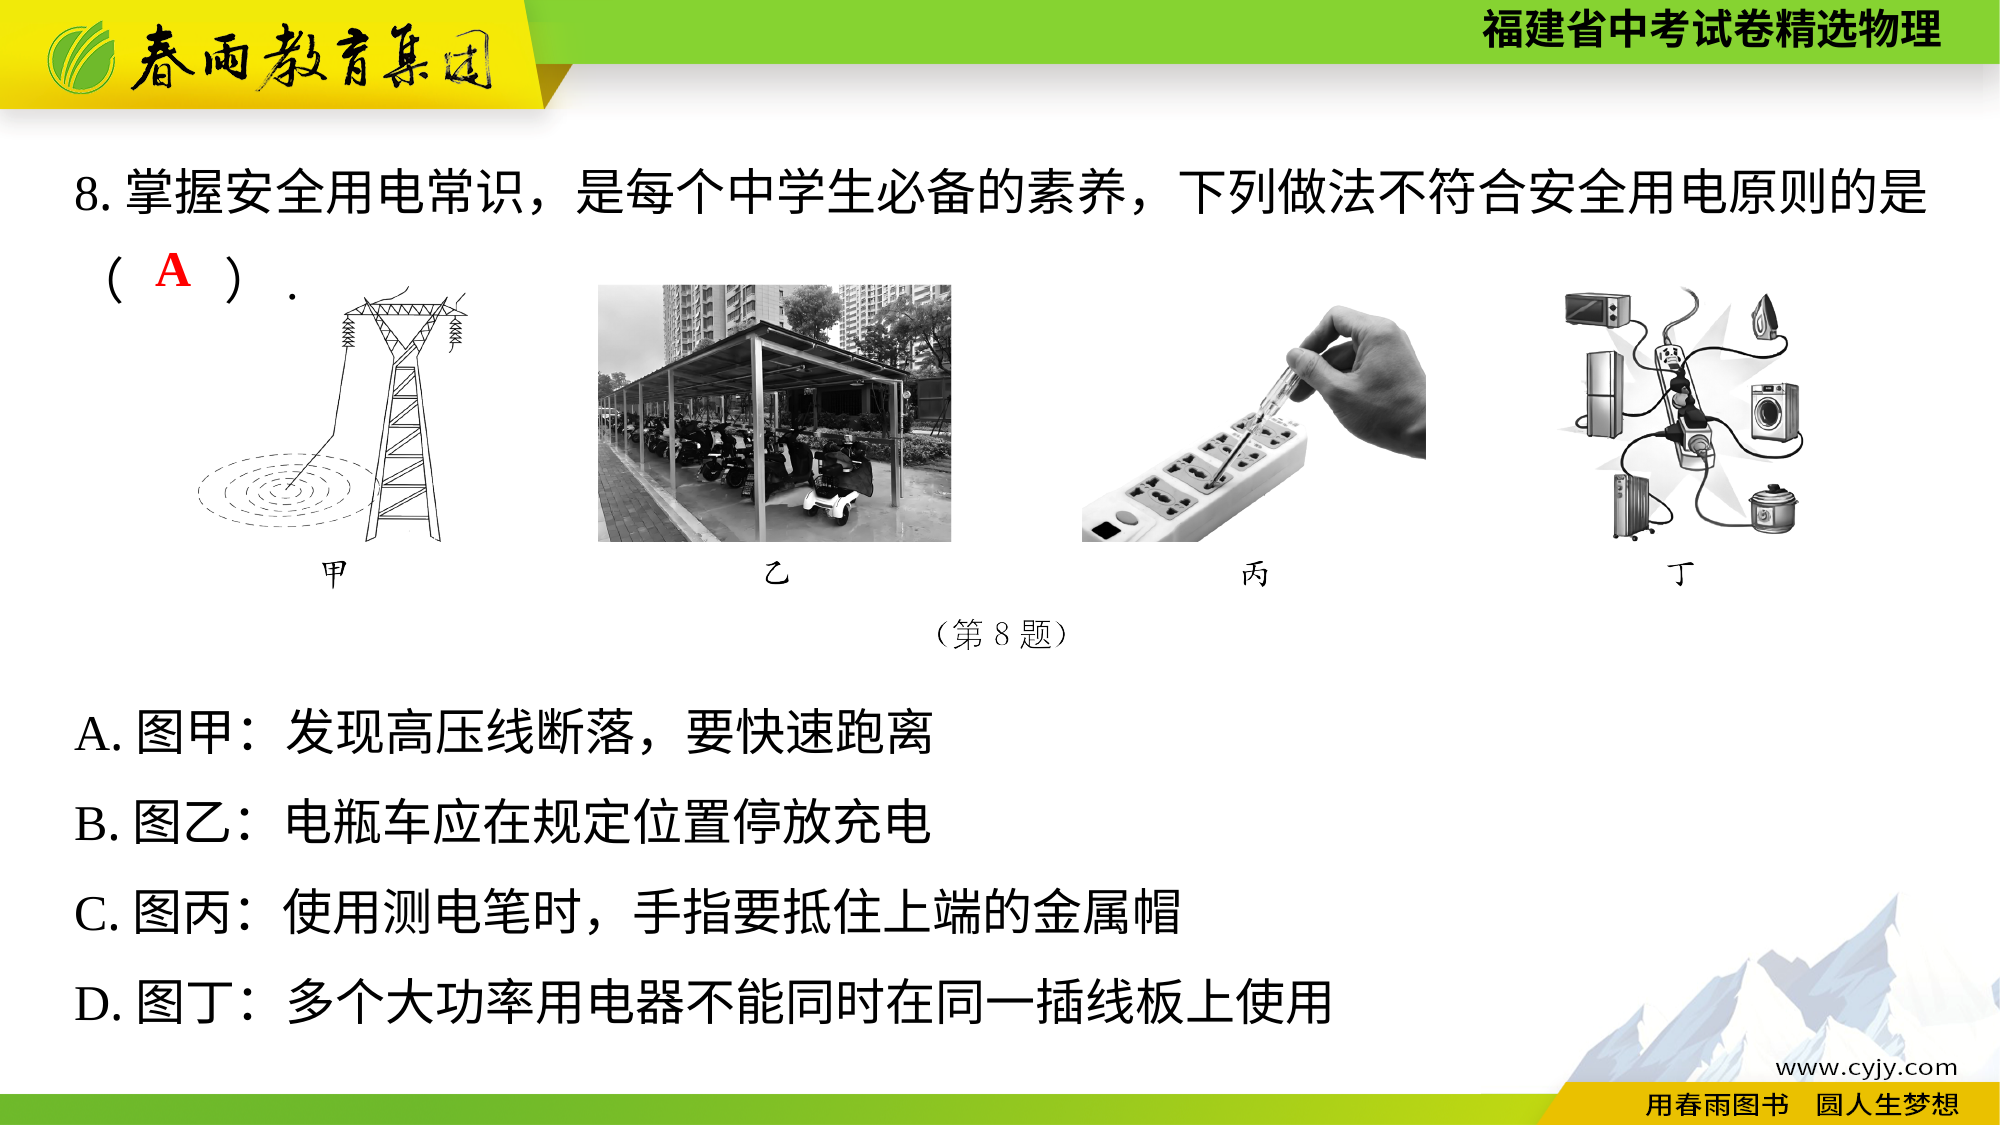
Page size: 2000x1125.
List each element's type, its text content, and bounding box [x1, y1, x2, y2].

picture [0, 0, 2000, 1125]
text_box A [140, 229, 207, 304]
list 8.掌握安全用电常识，是每个中学生必备的素养，下列做法不符合安全用电原则的是（ ）. A.图甲：发现高压线断落，要快速跑离 B.图乙：电瓶车应在规定位置停放充电 C.图丙：使用测电笔时，手指要抵住上端的金属帽 D.图丁：多个大功率用电器不能同时在同一插线板上使用 [59, 122, 1944, 1047]
